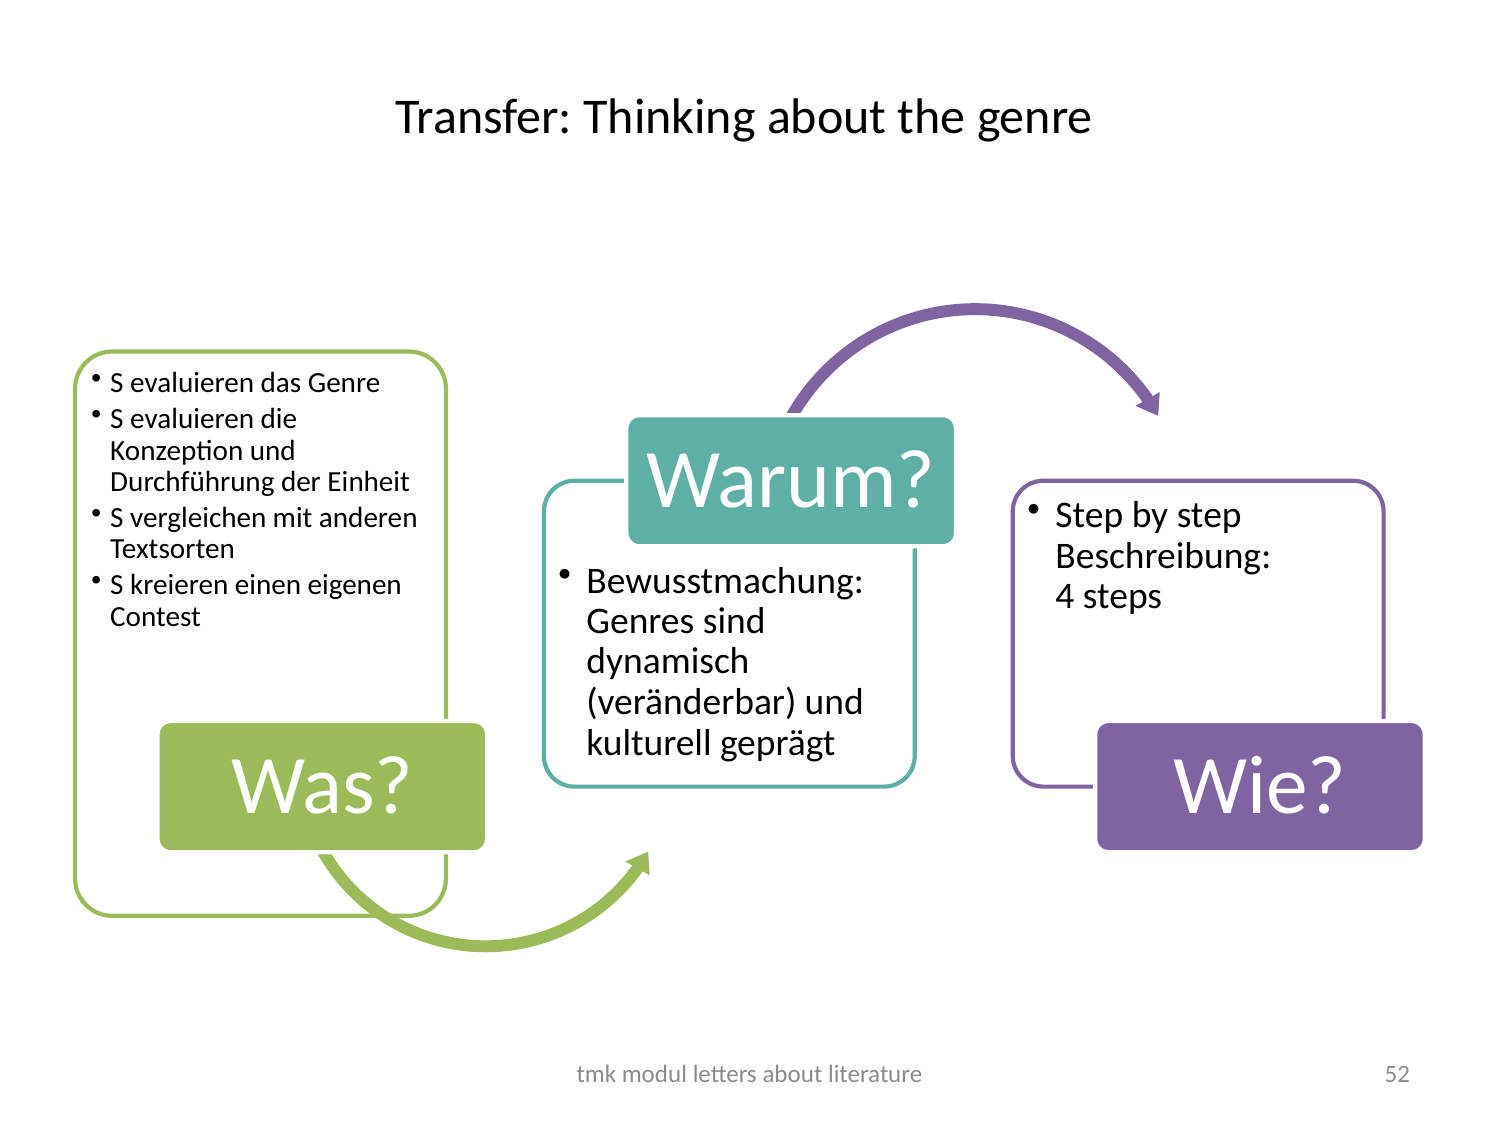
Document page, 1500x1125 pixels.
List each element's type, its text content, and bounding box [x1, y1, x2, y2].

title Transfer: Thinking about the genre [75, 45, 1425, 233]
slide_number 52 [1074, 1042, 1425, 1103]
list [74, 262, 1426, 1006]
footer tmk modul letters about literature [512, 1042, 988, 1103]
